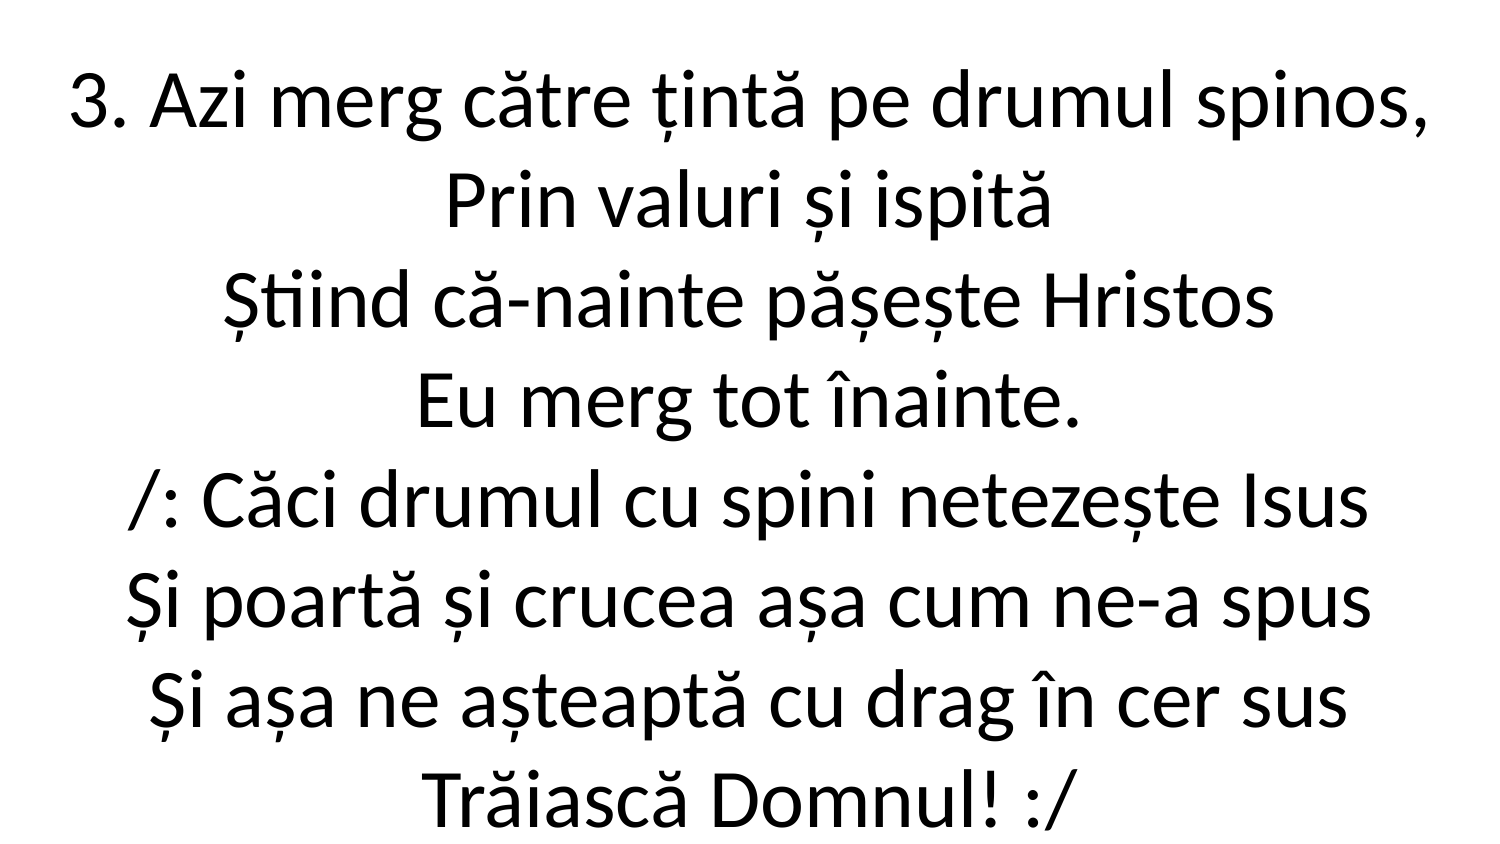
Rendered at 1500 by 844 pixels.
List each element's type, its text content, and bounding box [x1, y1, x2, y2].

text_box 3. Azi merg către țintă pe drumul spinos, Prin valuri și ispită Știind că-nainte pășește Hristos Eu merg tot înainte. /: Căci drumul cu spini netezește Isus Și poartă și crucea așa cum ne-a spus Și așa ne așteaptă cu drag în cer sus Trăiască Domnul! :/ [52, 0, 1448, 844]
